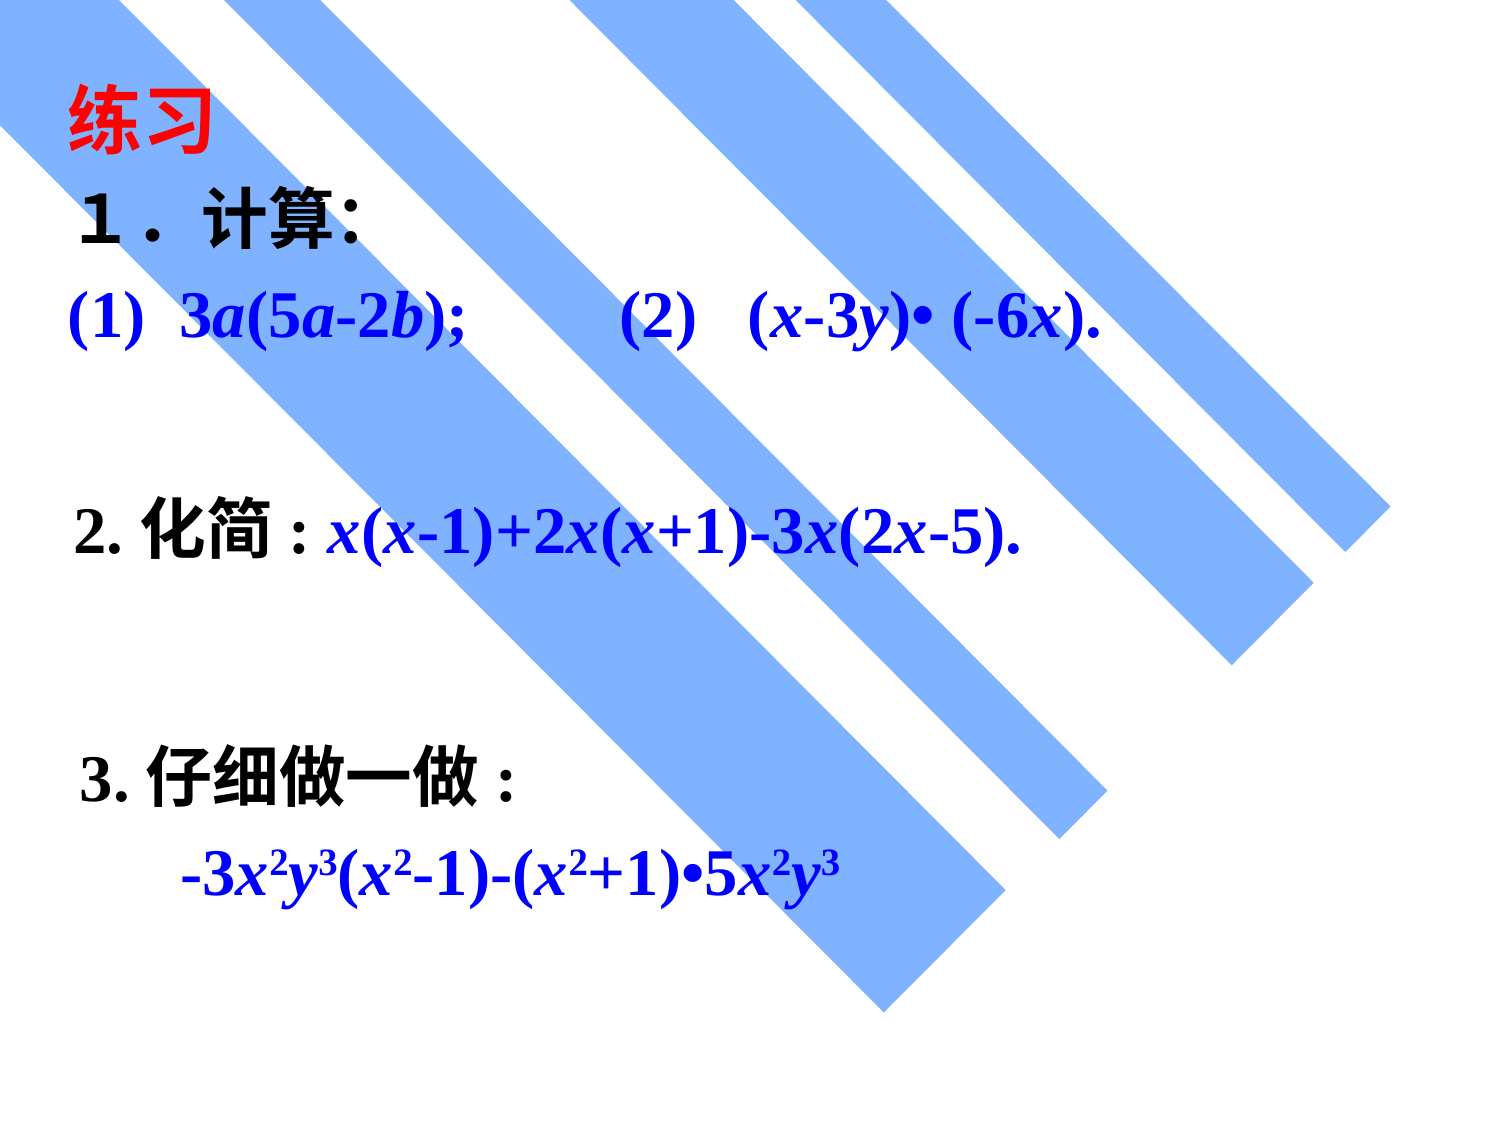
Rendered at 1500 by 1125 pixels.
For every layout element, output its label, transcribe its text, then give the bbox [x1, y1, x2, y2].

text_box 2.化简: x(x-1)+2x(x+1)-3x(2x-5). [58, 479, 1368, 575]
text_box 练习 １．计算： (1) 3a(5a-2b); (2) (x-3y)• (-6x). [53, 66, 1424, 358]
text_box 3.仔细做一做: -3x2y3(x2-1)-(x2+1)•5x2y3 [64, 727, 1335, 916]
